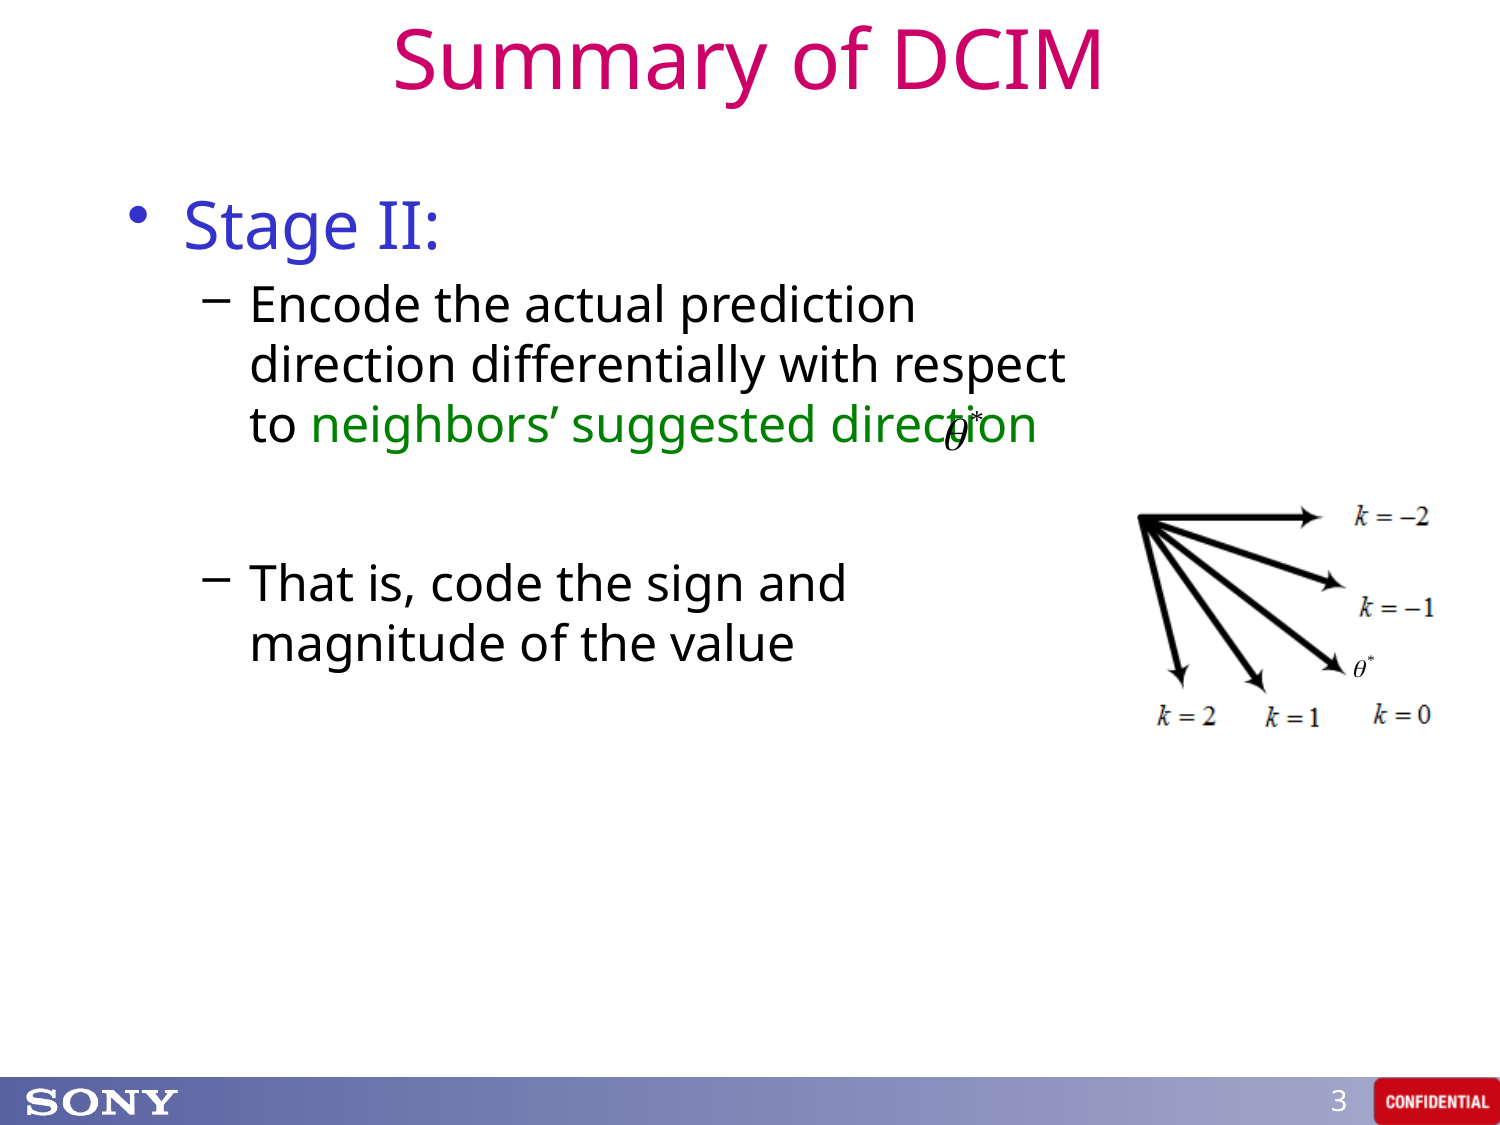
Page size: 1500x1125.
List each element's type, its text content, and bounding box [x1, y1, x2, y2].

slide_number 3 [1049, 1074, 1363, 1125]
picture [1137, 499, 1441, 735]
picture [26, 1088, 178, 1116]
title Summary of DCIM [112, 0, 1388, 115]
picture [1368, 1071, 1500, 1125]
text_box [937, 399, 993, 463]
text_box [524, 599, 562, 680]
list Stage II: Encode the actual prediction direction differentially with respect to neighbors’ suggested direction That is, code the sign and magnitude of the value [112, 174, 1088, 1076]
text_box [1349, 649, 1380, 684]
